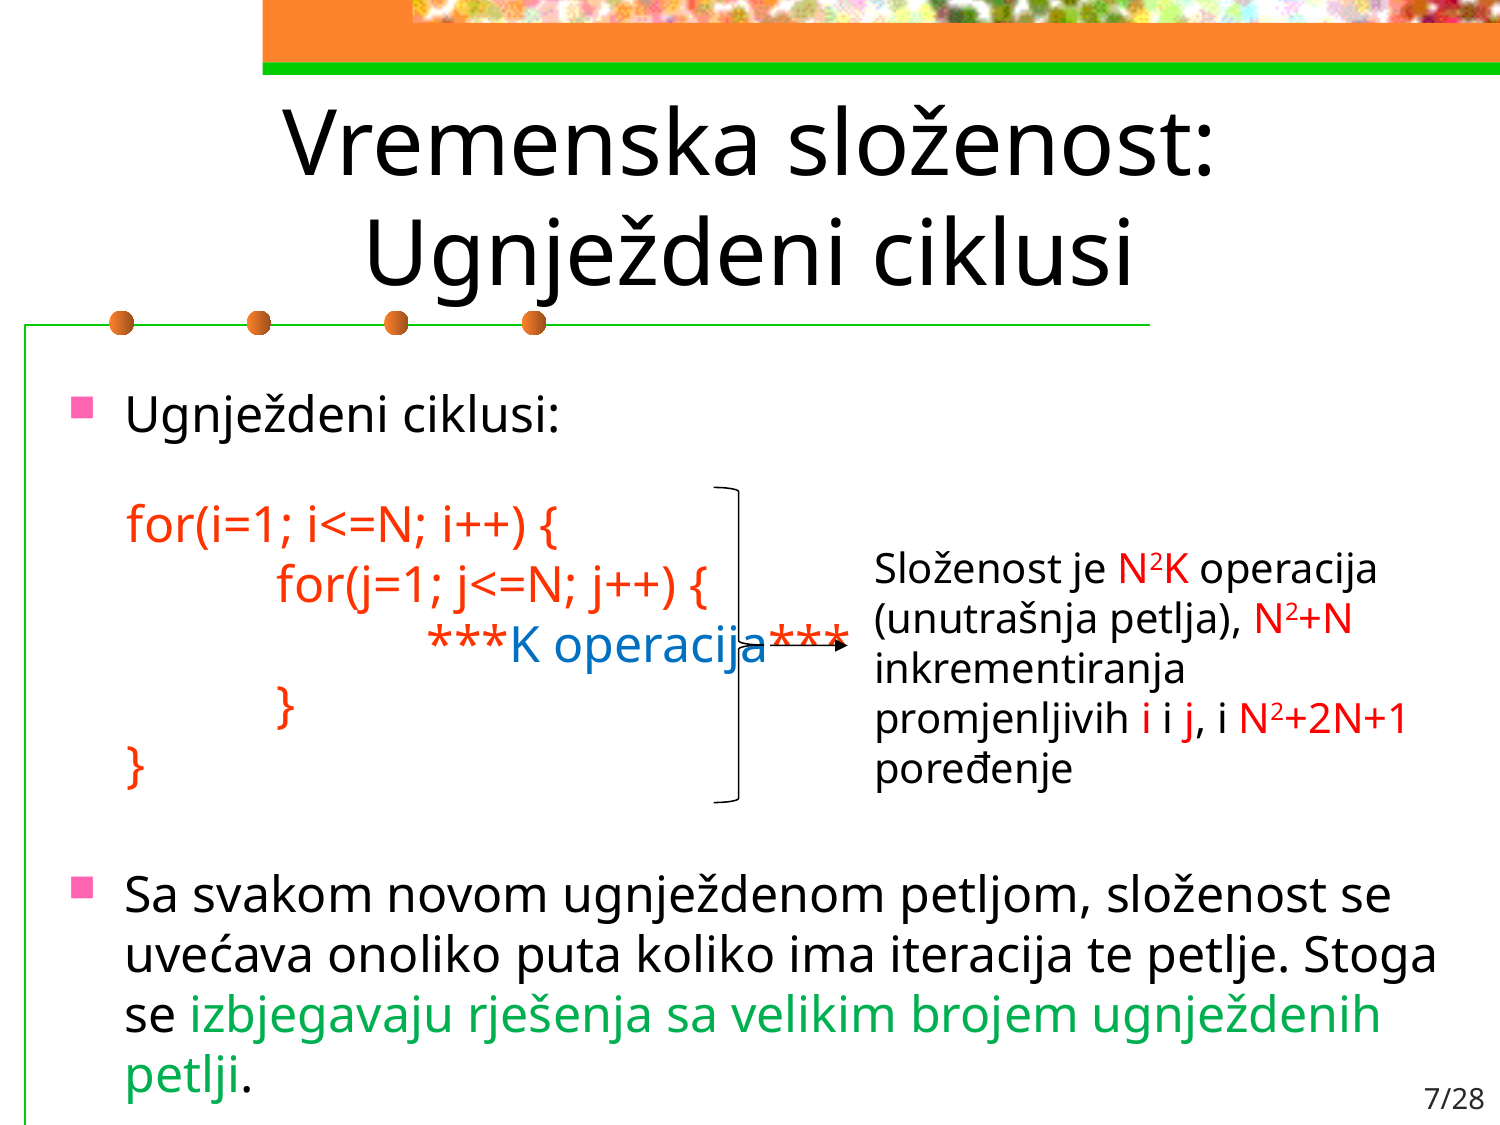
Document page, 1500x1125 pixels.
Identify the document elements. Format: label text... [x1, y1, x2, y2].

title Vremenska složenost: Ugnježdeni ciklusi [37, 99, 1463, 288]
text_box 7/28 [1374, 1072, 1500, 1123]
text_box Složenost je N2K operacija (unutrašnja petlja), N2+N inkrementiranja promjenljivih i i j, i N2+2N+1 poređenje [859, 534, 1450, 799]
list Ugnježdeni ciklusi: for(i=1; i<=N; i++) { for(j=1; j<=N; j++) { ***K operacija*** } } Sa svakom novom ugnježdenom petljom, složenost se uvećava onoliko puta koliko ima iteracija te petlje. Stoga se izbjegavaju rješenja sa velikim brojem ugnježdenih petlji. [53, 375, 1463, 1050]
text_box [770, 639, 848, 652]
picture [412, 0, 1500, 23]
text_box [713, 487, 764, 803]
